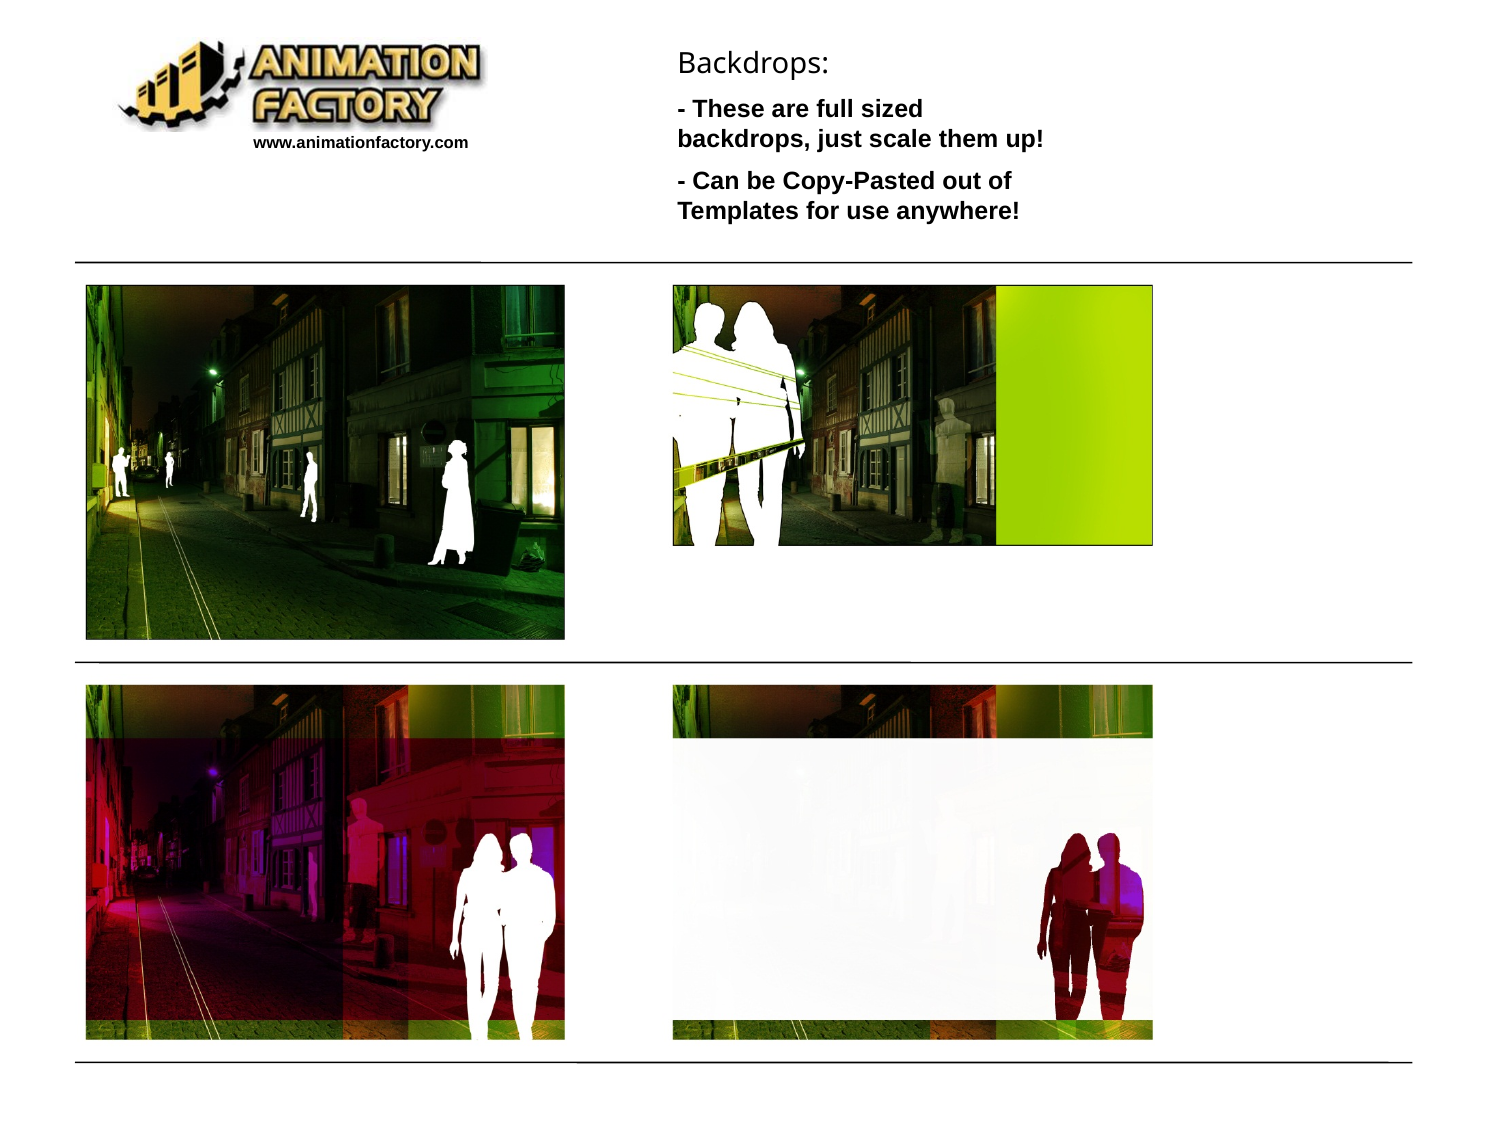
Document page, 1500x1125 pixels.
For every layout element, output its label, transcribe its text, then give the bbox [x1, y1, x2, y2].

picture [112, 37, 488, 132]
picture [662, 674, 1163, 1051]
picture [662, 274, 1163, 651]
picture [74, 274, 576, 651]
picture [74, 674, 576, 1051]
text_box www.animationfactory.com [238, 140, 485, 160]
text_box Backdrops: - These are full sized backdrops, just scale them up! - Can be Copy-Pasted out of Templates for use anywhere! [662, 37, 1063, 232]
